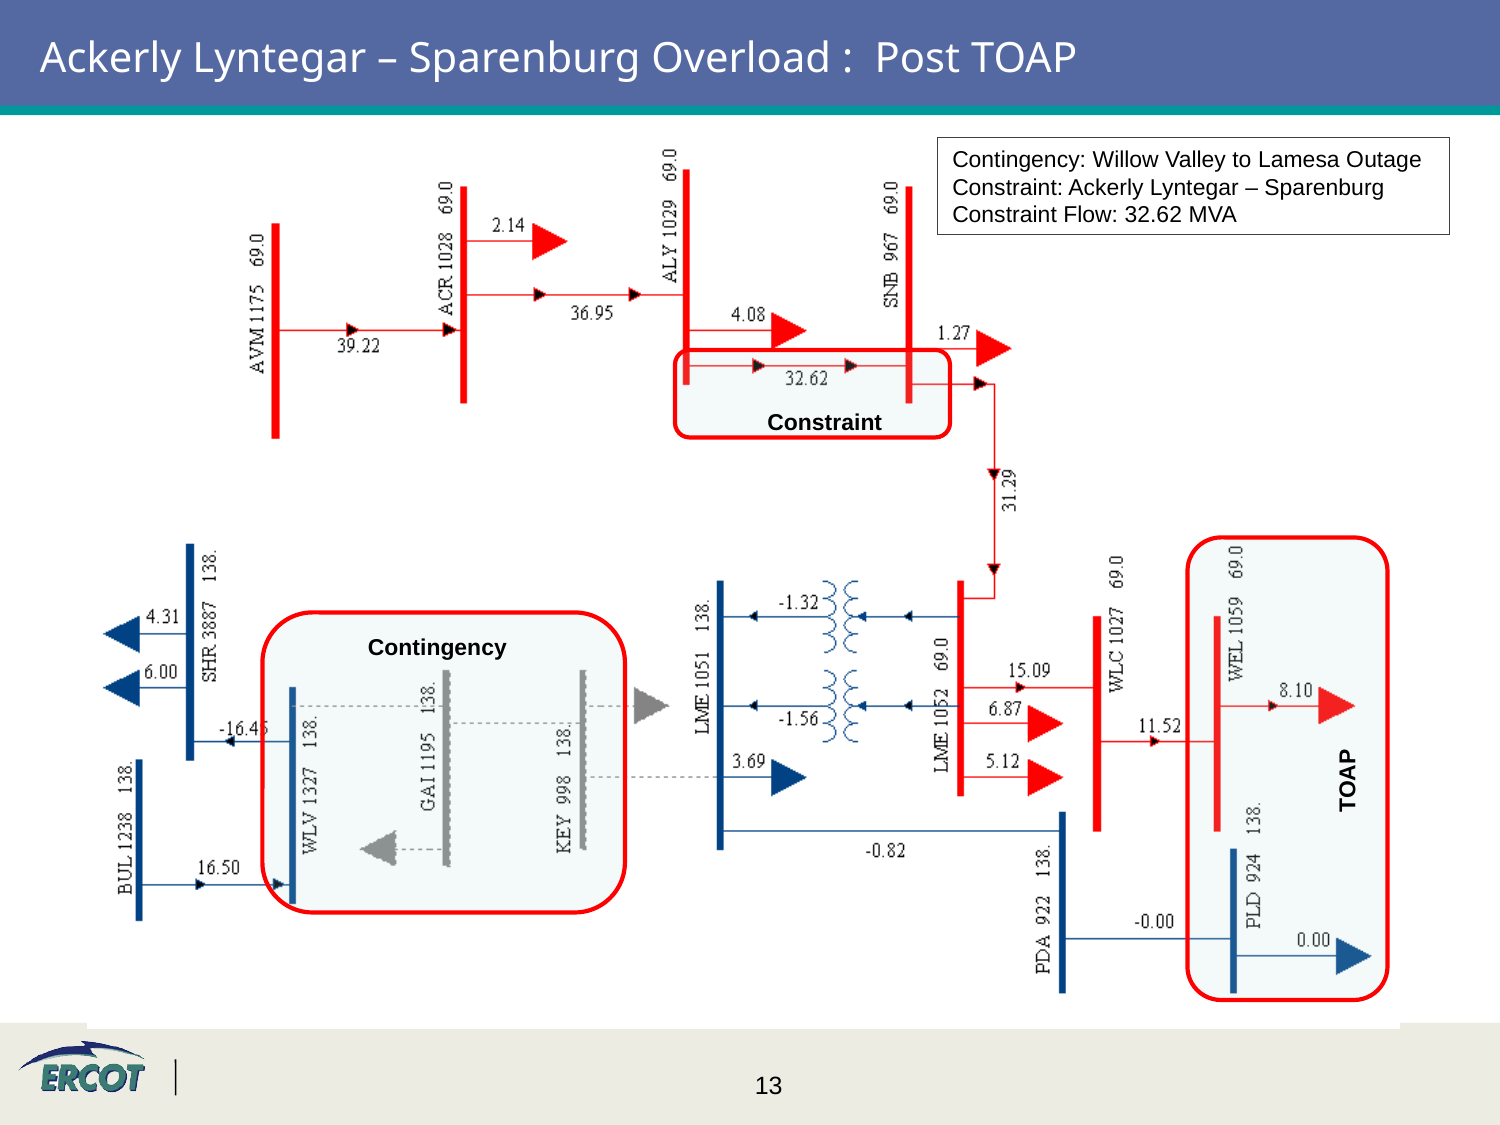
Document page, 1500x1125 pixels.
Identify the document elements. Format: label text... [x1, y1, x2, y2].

title Ackerly Lyntegar – Sparenburg Overload : Post TOAP [24, 0, 1451, 113]
picture [10, 1031, 151, 1111]
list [87, 137, 1401, 1029]
text_box Contingency: Willow Valley to Lamesa Outage Constraint: Ackerly Lyntegar – Sparenburg Constraint Flow: 32.62 MVA [1401, 137, 1450, 235]
